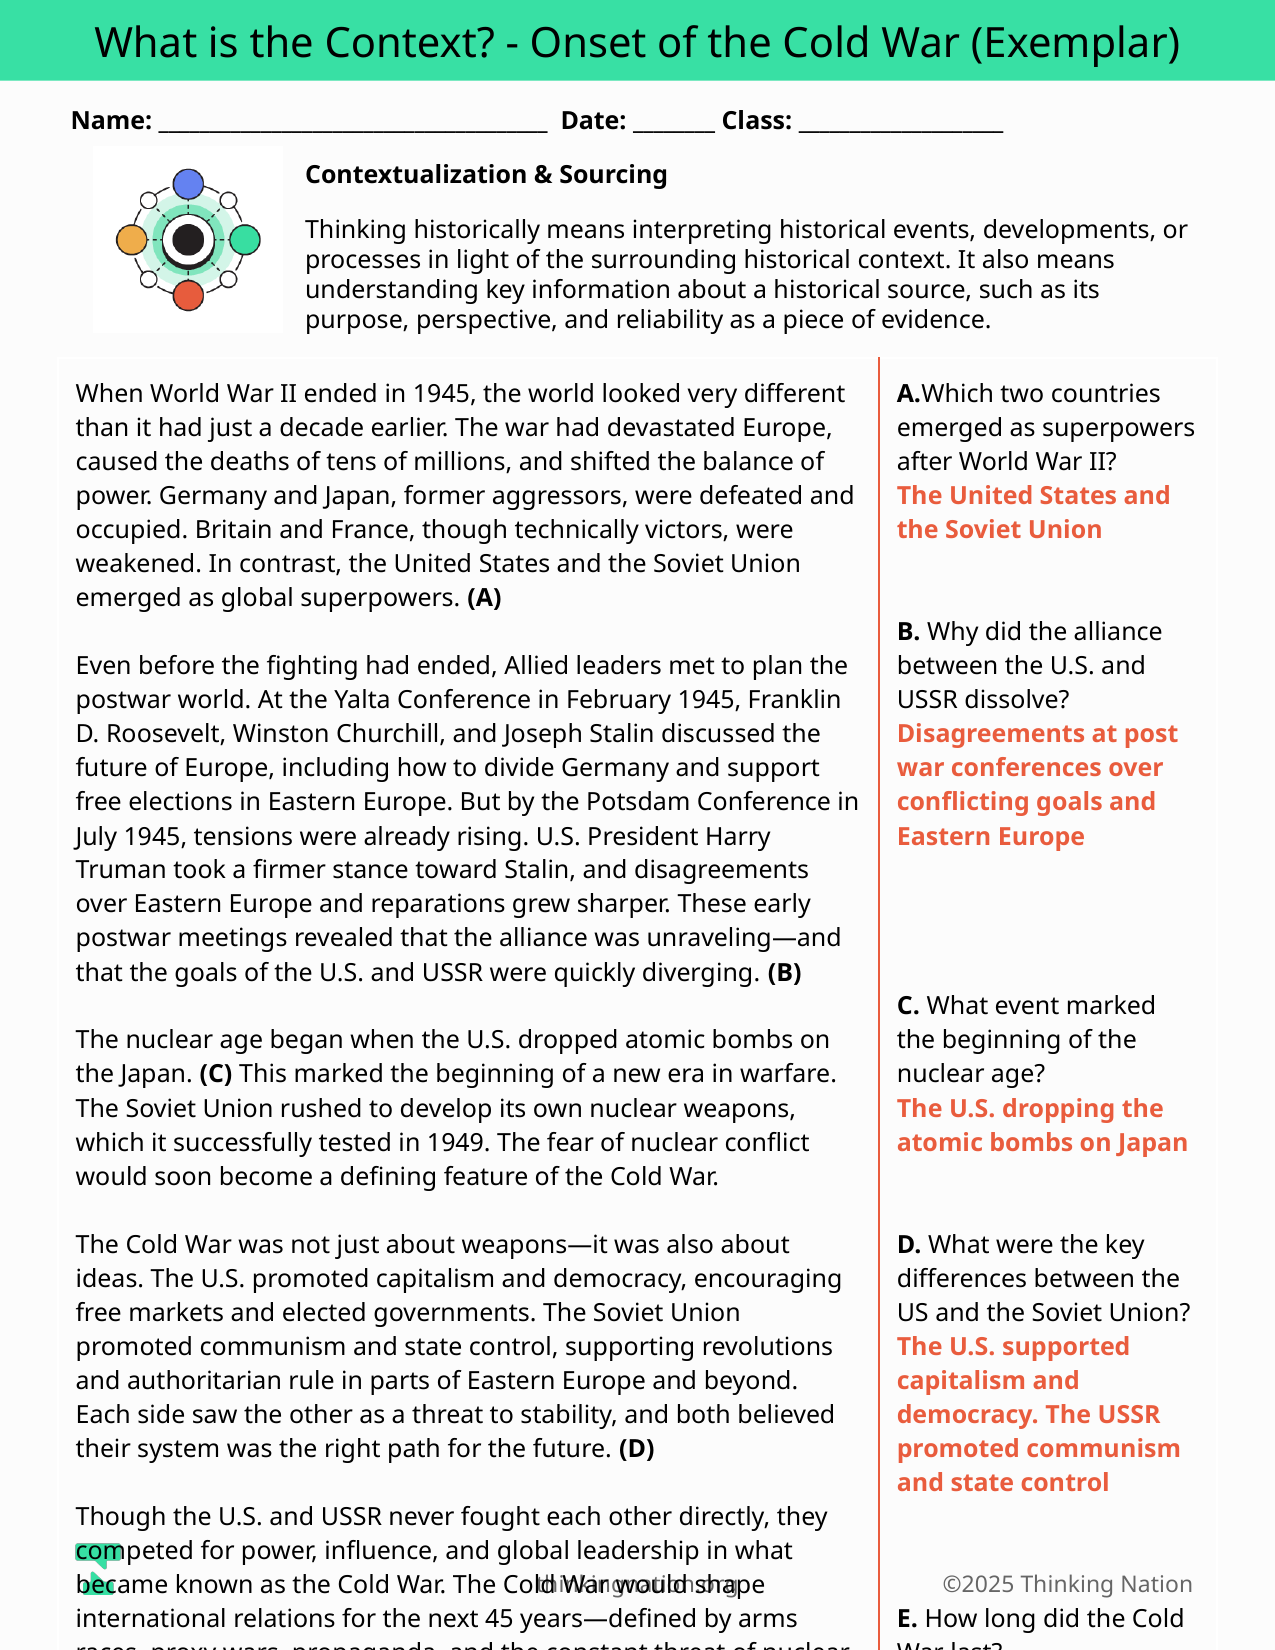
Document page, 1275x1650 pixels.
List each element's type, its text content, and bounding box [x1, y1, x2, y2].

picture [93, 146, 283, 334]
table_header A.Which two countries emerged as superpowers after World War II? The United States and the Soviet Union B. Why did the alliance between the U.S. and USSR dissolve? Disagreements at post war conferences over conflicting goals and Eastern Europe C. What event marked the beginning of the nuclear age? The U.S. dropping the atomic bombs on Japan D. What were the key differences between the US and the Soviet Union? The U.S. supported capitalism and democracy. The USSR promoted communism and state control E. How long did the Cold War last? 45 years [880, 359, 1216, 1650]
picture [62, 1533, 134, 1605]
table_header When World War II ended in 1945, the world looked very different than it had just a decade earlier. The war had devastated Europe, caused the deaths of tens of millions, and shifted the balance of power. Germany and Japan, former aggressors, were defeated and occupied. Britain and France, though technically victors, were weakened. In contrast, the United States and the Soviet Union emerged as global superpowers. (A) Even before the fighting had ended, Allied leaders met to plan the postwar world. At the Yalta Conference in February 1945, Franklin D. Roosevelt, Winston Churchill, and Joseph Stalin discussed the future of Europe, including how to divide Germany and support free elections in Eastern Europe. But by the Potsdam Conference in July 1945, tensions were already rising. U.S. President Harry Truman took a firmer stance toward Stalin, and disagreements over Eastern Europe and reparations grew sharper. These early postwar meetings revealed that the alliance was unraveling—and that the goals of the U.S. and USSR were quickly diverging. (B) The nuclear age began when the U.S. dropped atomic bombs on the Japan. (C) This marked the beginning of a new era in warfare. The Soviet Union rushed to develop its own nuclear weapons, which it successfully tested in 1949. The fear of nuclear conflict would soon become a defining feature of the Cold War. The Cold War was not just about weapons—it was also about ideas. The U.S. promoted capitalism and democracy, encouraging free markets and elected governments. The Soviet Union promoted communism and state control, supporting revolutions and authoritarian rule in parts of Eastern Europe and beyond. Each side saw the other as a threat to stability, and both believed their system was the right path for the future. (D) Though the U.S. and USSR never fought each other directly, they competed for power, influence, and global leadership in what became known as the Cold War. The Cold War would shape international relations for the next 45 years—defined by arms races, proxy wars, propaganda, and the constant threat of nuclear annihilation. (E) [59, 359, 878, 1650]
text_box What is the Context? - Onset of the Cold War (Exemplar) [0, 0, 1275, 81]
text_box Contextualization & Sourcing Thinking historically means interpreting historical events, developments, or processes in light of the surrounding historical context. It also means understanding key information about a historical source, such as its purpose, perspective, and reliability as a piece of evidence. [286, 149, 1218, 341]
text_box Name: ______________________________________ Date: ________ Class: ____________________ [55, 89, 1223, 149]
